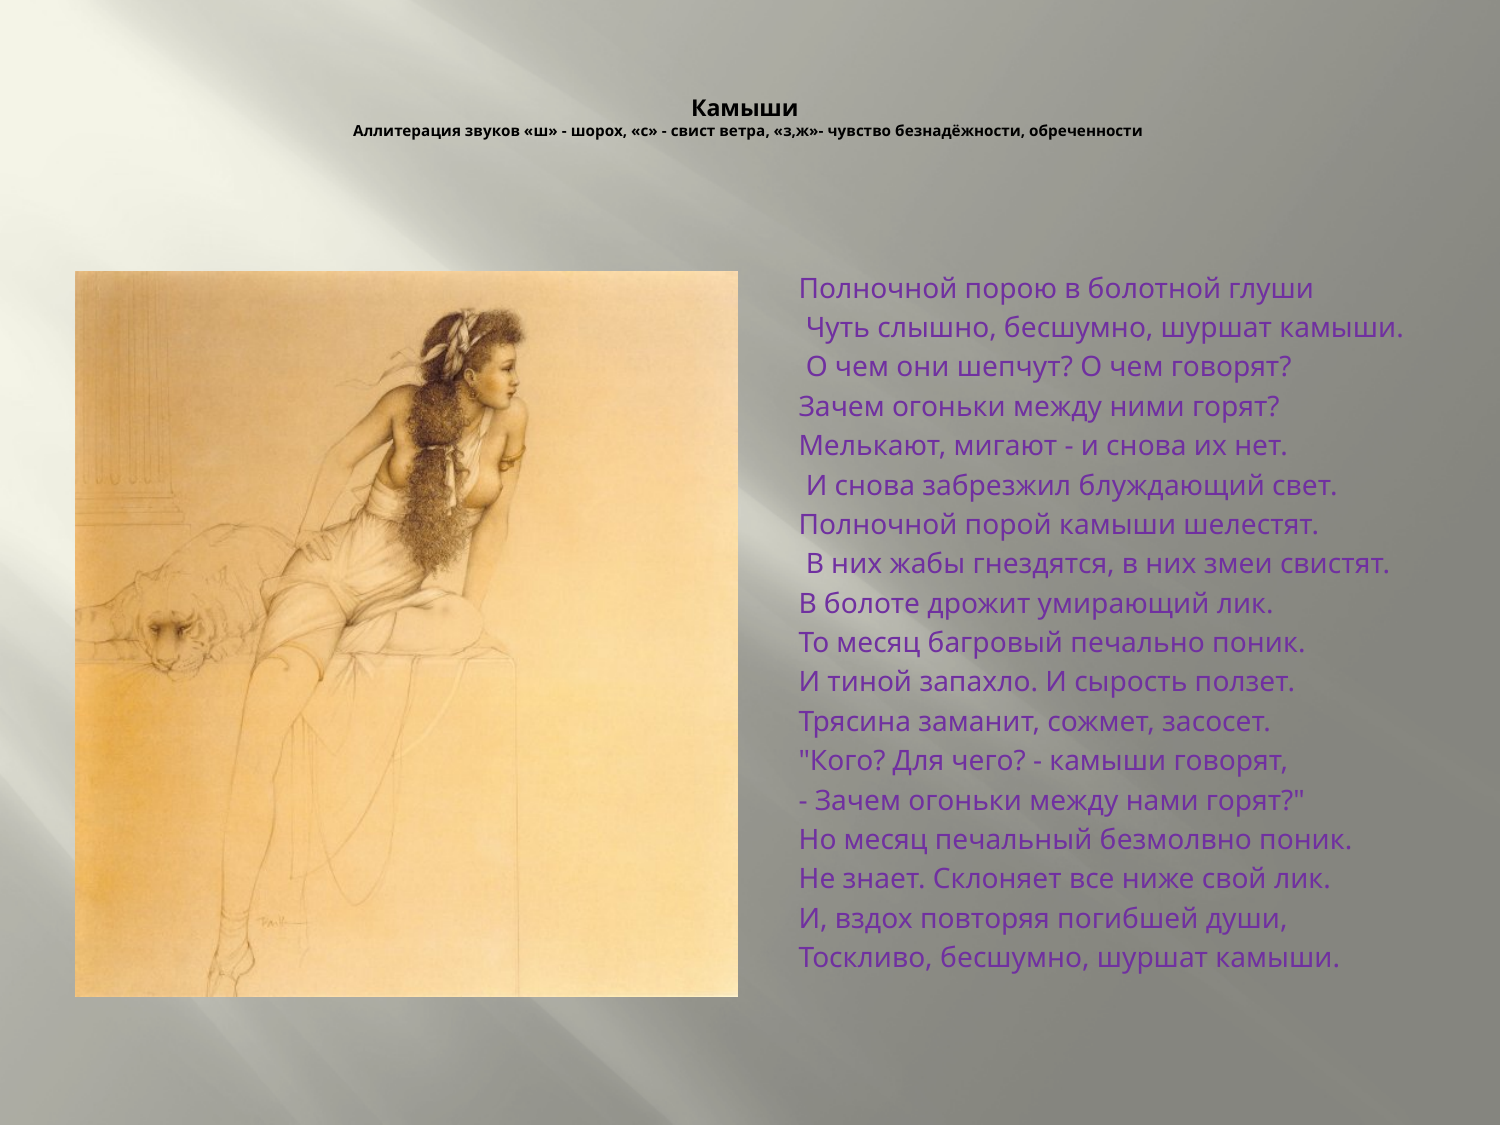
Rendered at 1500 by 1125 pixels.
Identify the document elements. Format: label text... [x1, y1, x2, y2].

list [74, 270, 738, 997]
title Камыши Аллитерация звуков «ш» - шорох, «с» - свист ветра, «з,ж»- чувство безнадёжности, обреченности [70, 0, 1425, 233]
list Полночной порою в болотной глуши Чуть слышно, бесшумно, шуршат камыши. О чем они шепчут? О чем говорят? Зачем огоньки между ними горят? Мелькают, мигают - и снова их нет. И снова забрезжил блуждающий свет. Полночной порой камыши шелестят. В них жабы гнездятся, в них змеи свистят. В болоте дрожит умирающий лик. То месяц багровый печально поник. И тиной запахло. И сырость ползет. Трясина заманит, сожмет, засосет. "Кого? Для чего? - камыши говорят, - Зачем огоньки между нами горят?" Но месяц печальный безмолвно поник. Не знает. Склоняет все ниже свой лик. И, вздох повторяя погибшей души, Тоскливо, бесшумно, шуршат камыши. [762, 262, 1425, 1005]
